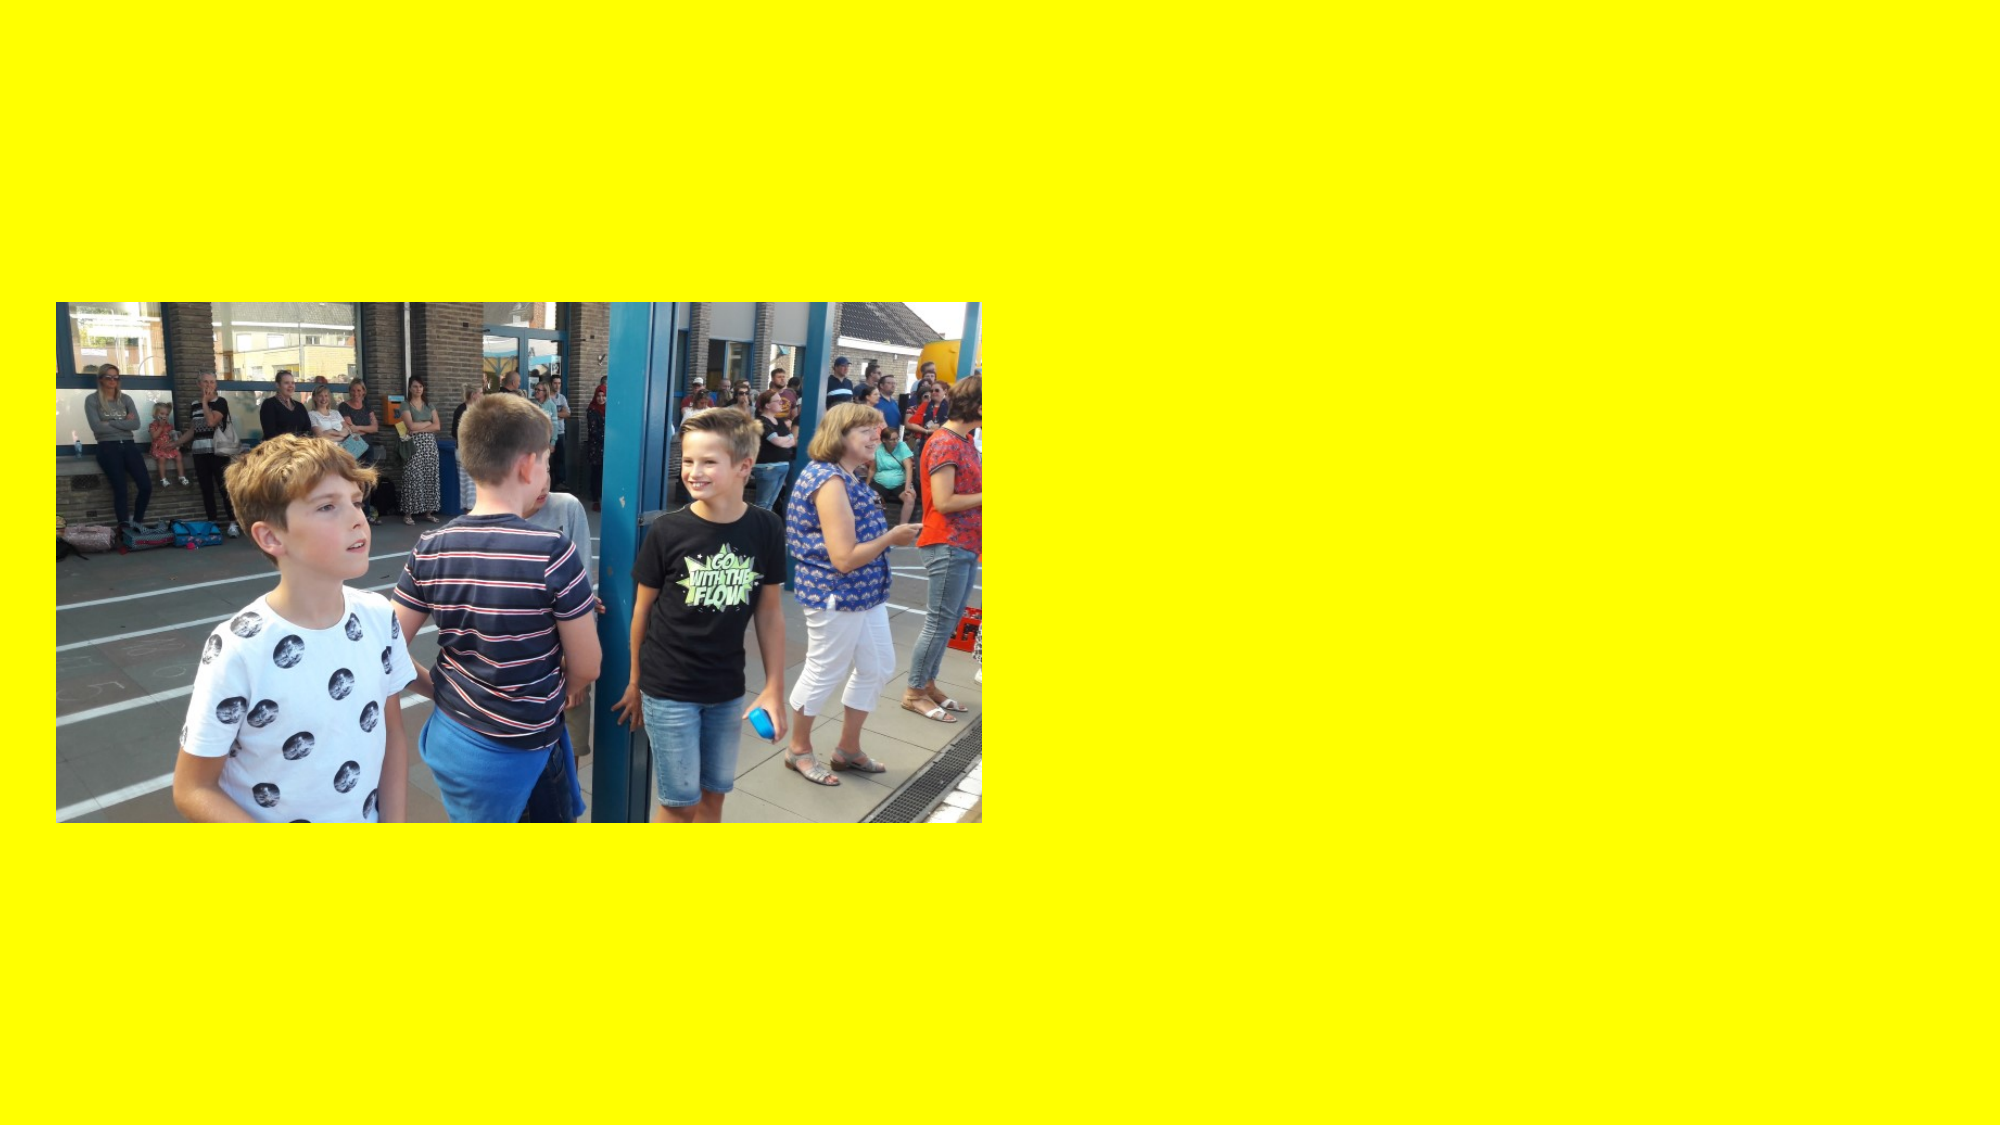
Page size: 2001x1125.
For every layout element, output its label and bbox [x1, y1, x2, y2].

picture [56, 302, 982, 823]
